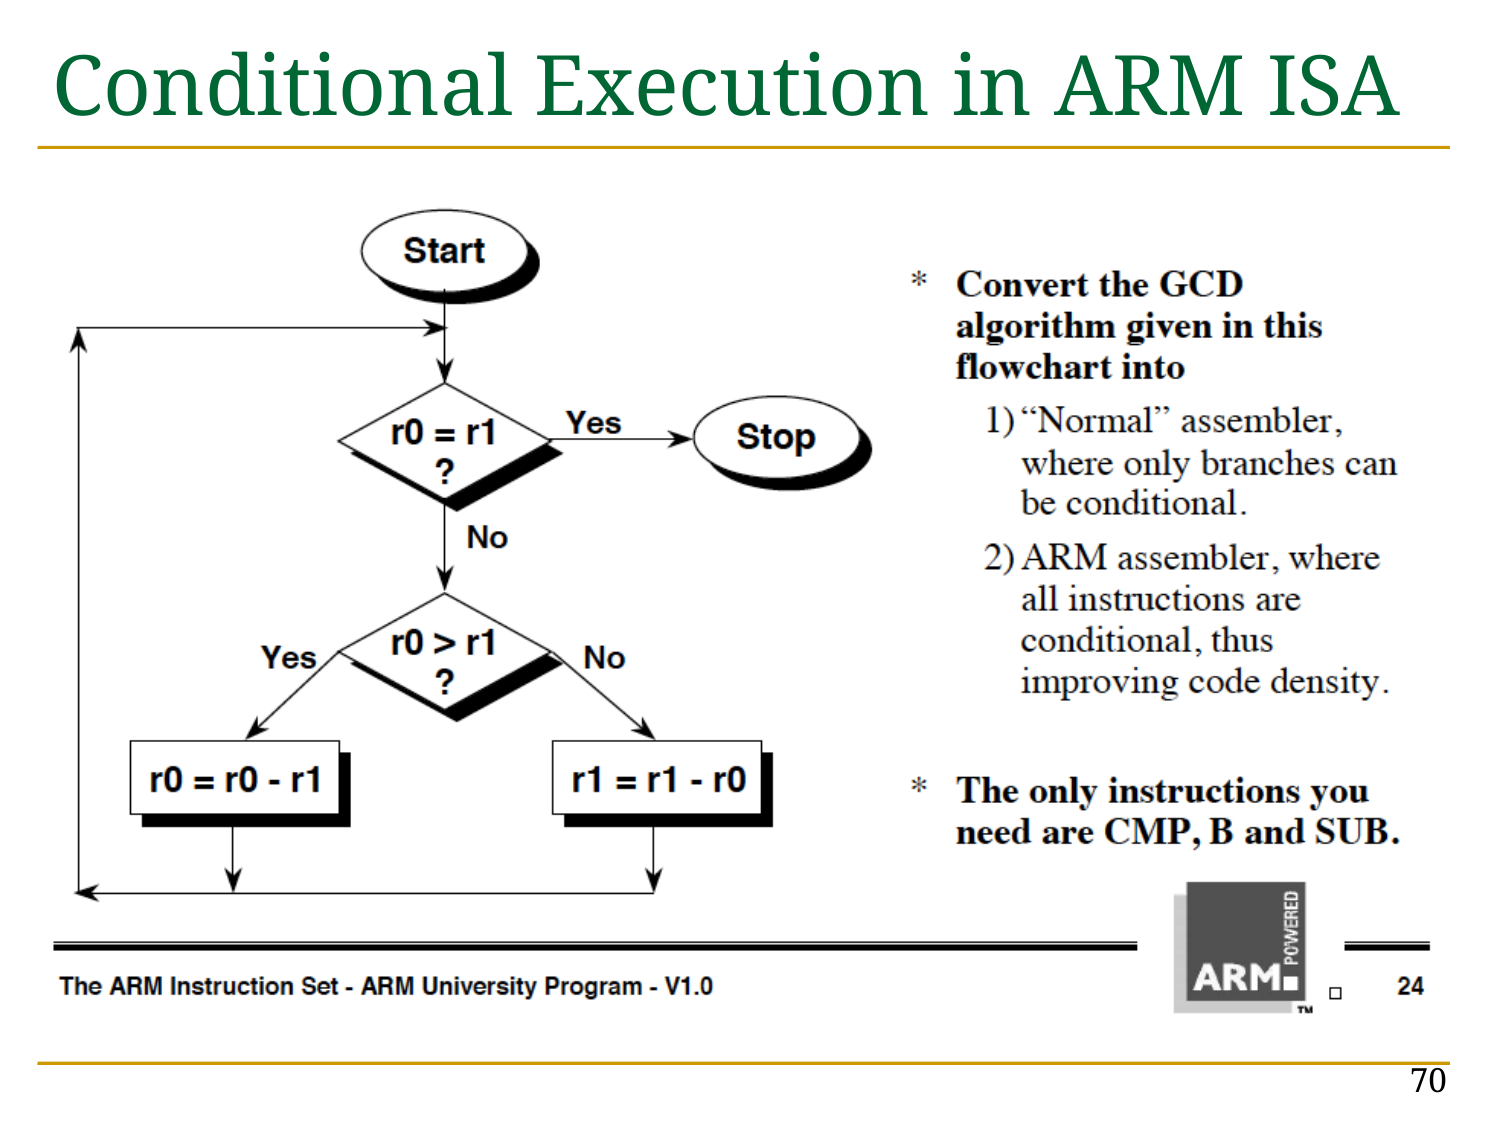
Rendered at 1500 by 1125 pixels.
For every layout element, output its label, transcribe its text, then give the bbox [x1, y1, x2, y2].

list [37, 163, 1451, 1016]
slide_number 70 [1111, 1036, 1462, 1112]
title Conditional Execution in ARM ISA [37, 24, 1450, 162]
